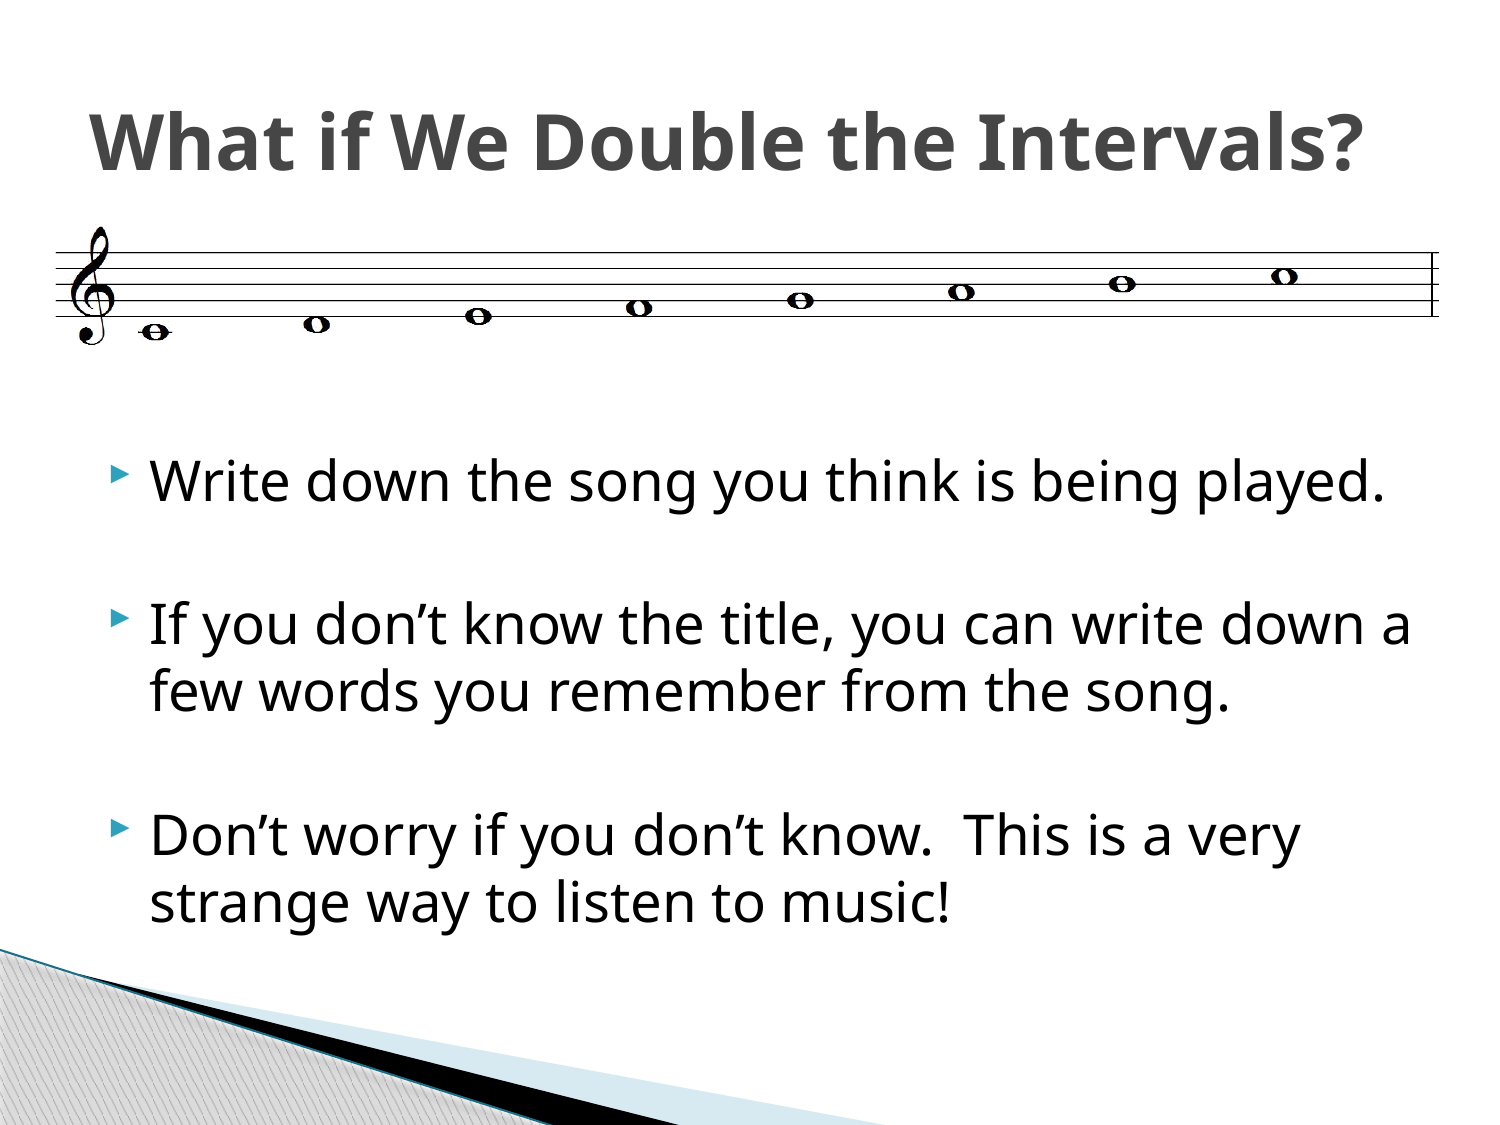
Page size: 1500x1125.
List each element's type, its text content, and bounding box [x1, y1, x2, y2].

title What if We Double the Intervals? [75, 45, 1425, 224]
list Write down the song you think is being played. If you don’t know the title, you can write down a few words you remember from the song. Don’t worry if you don’t know. This is a very strange way to listen to music! [75, 437, 1463, 986]
picture [49, 224, 1439, 351]
